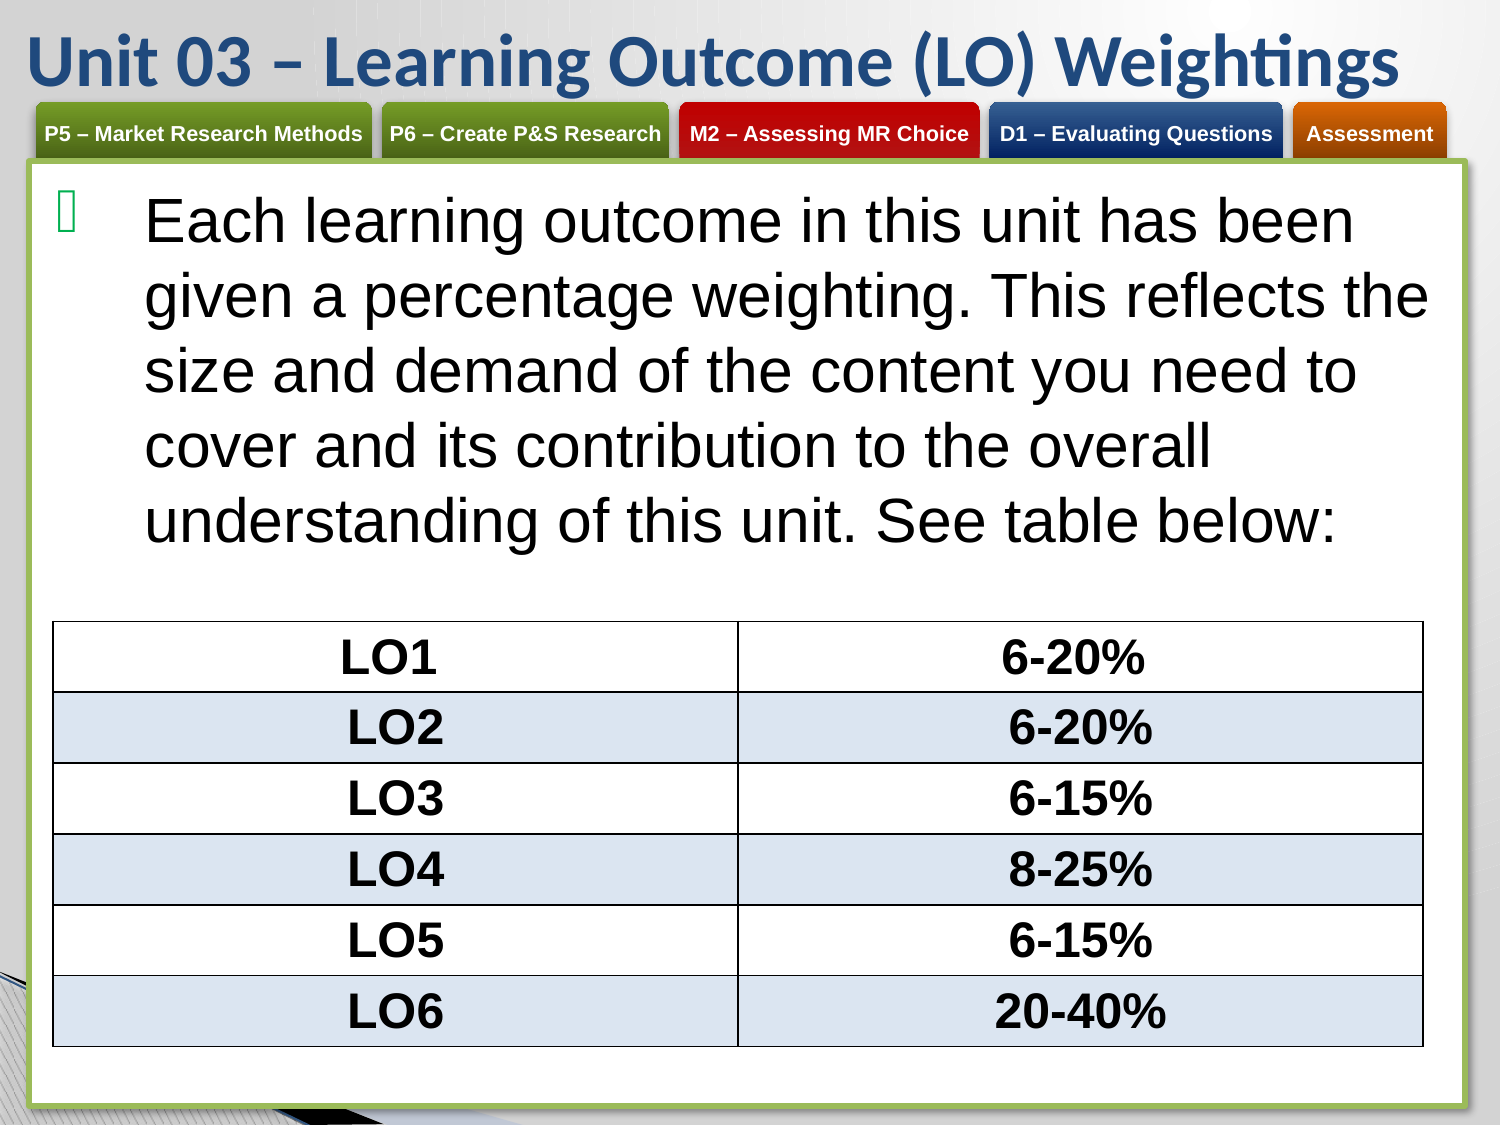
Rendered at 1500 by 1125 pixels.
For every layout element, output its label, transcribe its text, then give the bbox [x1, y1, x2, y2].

table_header 6-20% [739, 622, 1422, 691]
title Unit 03 – Learning Outcome (LO) Weightings [11, 11, 1465, 102]
table_cell 6-20% [739, 693, 1422, 762]
picture [281, 1114, 303, 1125]
text_box Each learning outcome in this unit has been given a percentage weighting. This reflects the size and demand of the content you need to cover and its contribution to the overall understanding of this unit. See table below: [41, 172, 1447, 563]
table_cell 6-15% [739, 764, 1422, 833]
table_cell LO3 [54, 764, 737, 833]
table_cell 20-40% [739, 976, 1422, 1046]
table_cell LO5 [54, 906, 737, 975]
table_cell LO6 [54, 976, 737, 1046]
table_cell LO2 [54, 693, 737, 762]
table_cell 6-15% [739, 906, 1422, 975]
table_cell 8-25% [739, 835, 1422, 904]
table_header LO1 [54, 622, 737, 691]
table_cell LO4 [54, 835, 737, 904]
